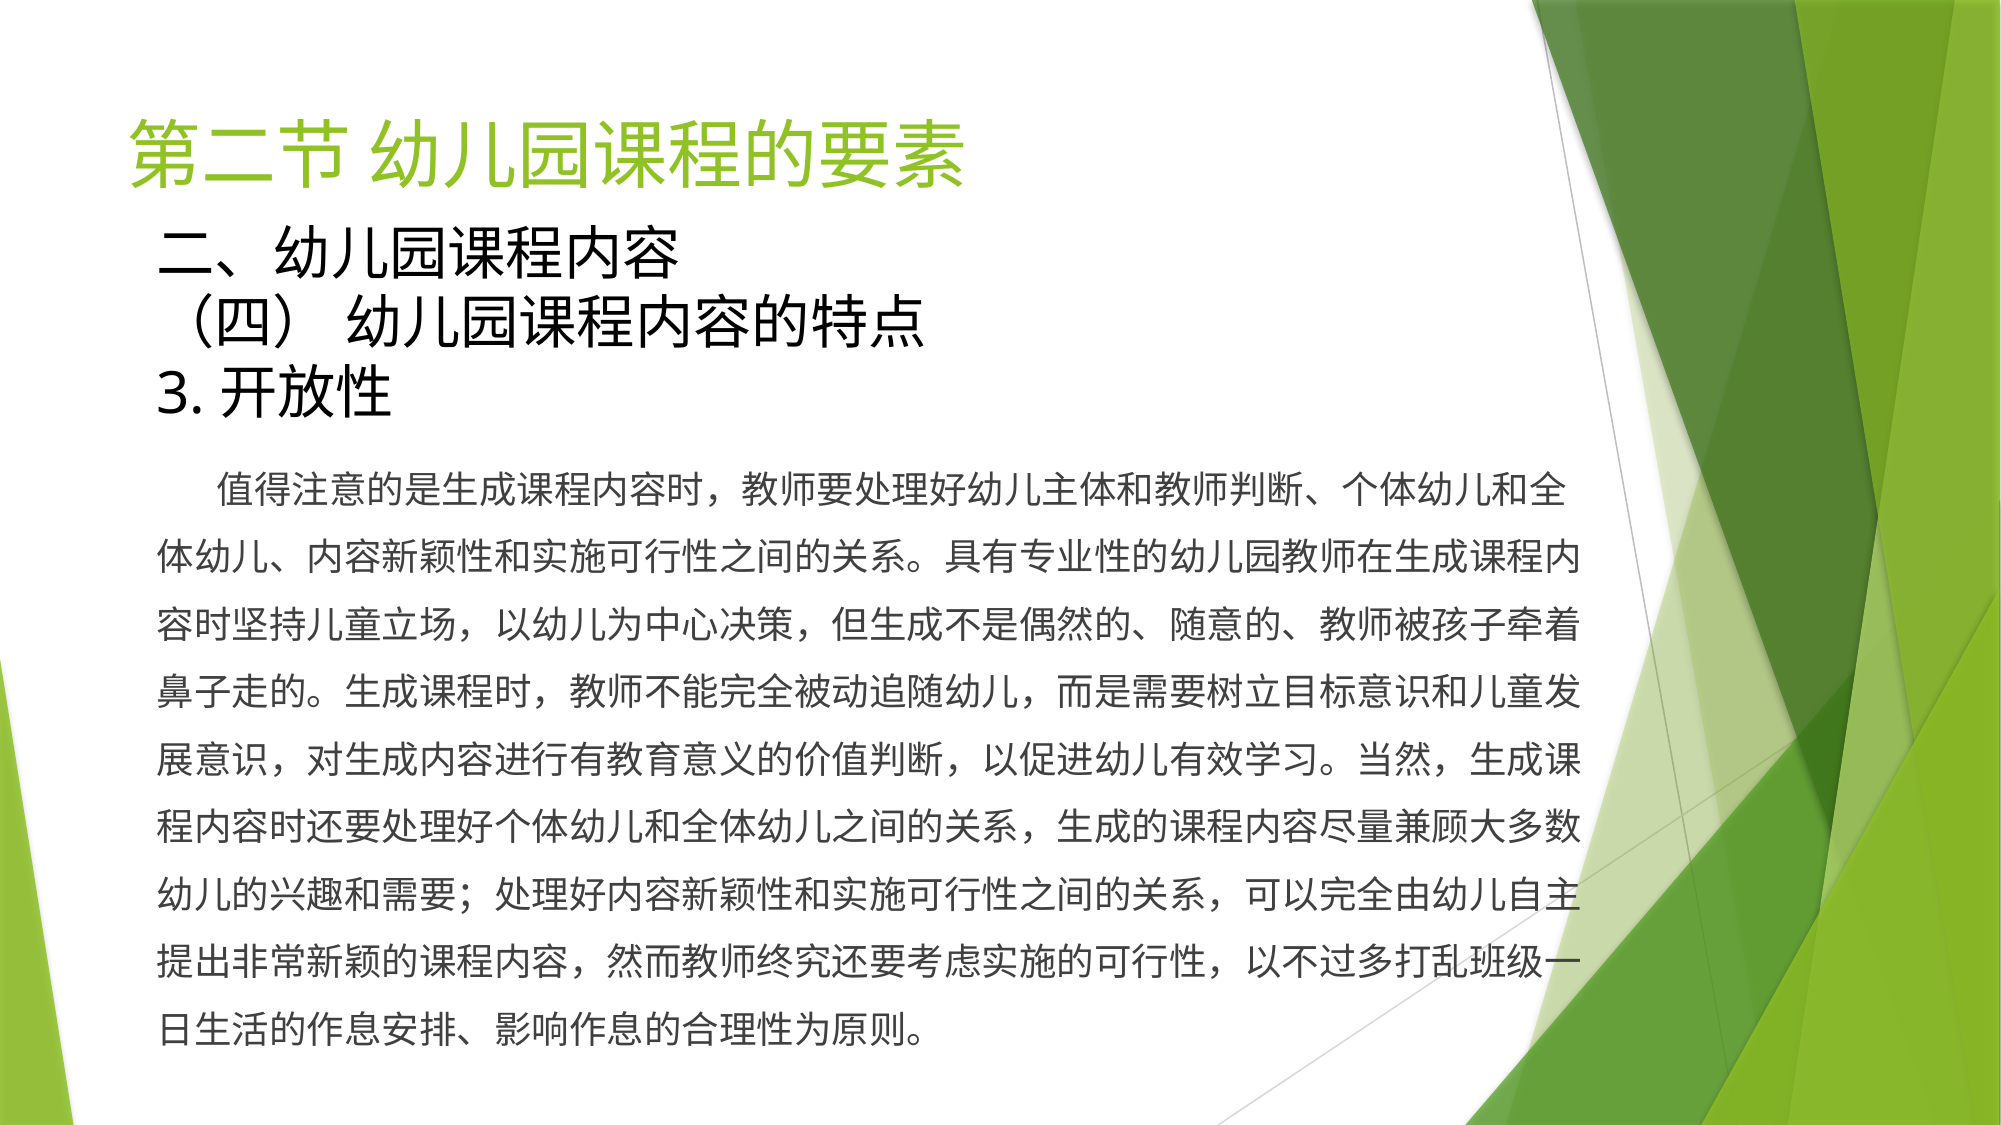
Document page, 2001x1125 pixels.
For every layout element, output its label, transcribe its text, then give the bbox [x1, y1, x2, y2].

title 第二节 幼儿园课程的要素 [111, 99, 1522, 317]
list 值得注意的是生成课程内容时，教师要处理好幼儿主体和教师判断、个体幼儿和全体幼儿、内容新颖性和实施可行性之间的关系。具有专业性的幼儿园教师在生成课程内容时坚持儿童立场，以幼儿为中心决策，但生成不是偶然的、随意的、教师被孩子牵着鼻子走的。生成课程时，教师不能完全被动追随幼儿，而是需要树立目标意识和儿童发展意识，对生成内容进行有教育意义的价值判断，以促进幼儿有效学习。当然，生成课程内容时还要处理好个体幼儿和全体幼儿之间的关系，生成的课程内容尽量兼顾大多数幼儿的兴趣和需要；处理好内容新颖性和实施可行性之间的关系，可以完全由幼儿自主提出非常新颖的课程内容，然而教师终究还要考虑实施的可行性，以不过多打乱班级一日生活的作息安排、影响作息的合理性为原则。 [141, 435, 1610, 1112]
text_box 二、幼儿园课程内容 （四） 幼儿园课程内容的特点 3.开放性 [141, 208, 1451, 433]
